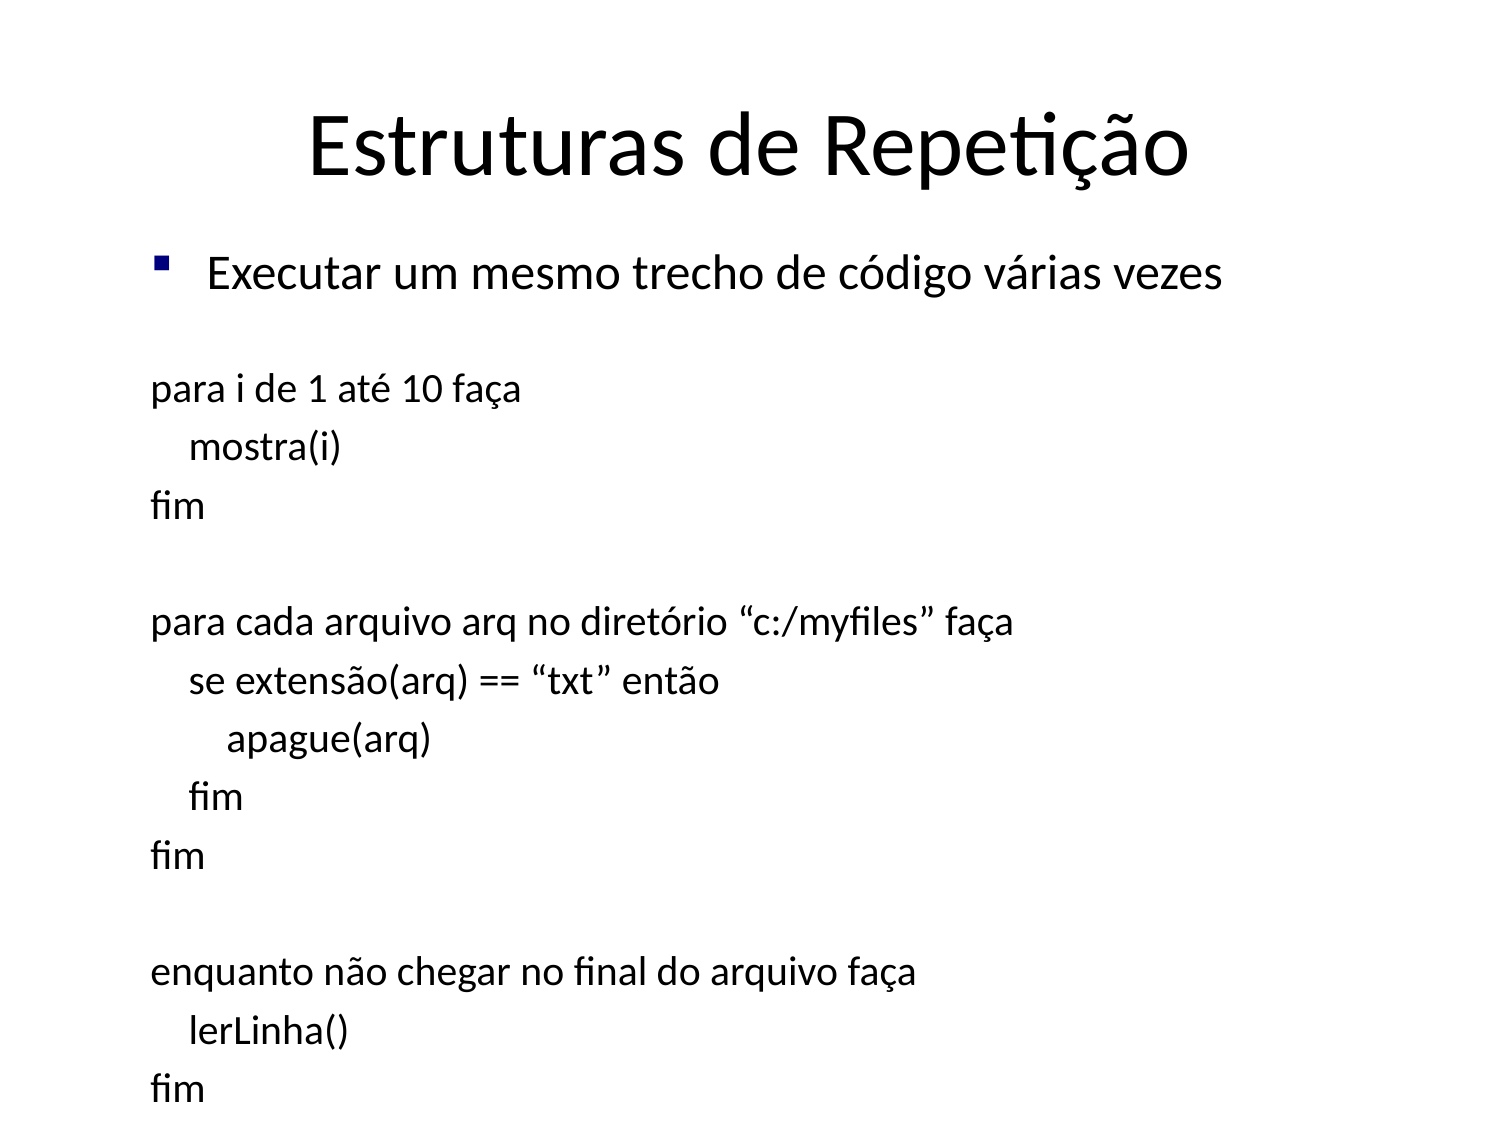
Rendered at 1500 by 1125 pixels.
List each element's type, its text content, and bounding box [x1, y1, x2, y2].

title Estruturas de Repetição [75, 45, 1425, 233]
text_box Executar um mesmo trecho de código várias vezes para i de 1 até 10 faça mostra(i) fim para cada arquivo arq no diretório “c:/myfiles” faça se extensão(arq) == “txt” então apague(arq) fim fim enquanto não chegar no final do arquivo faça lerLinha() fim [135, 231, 1435, 1125]
